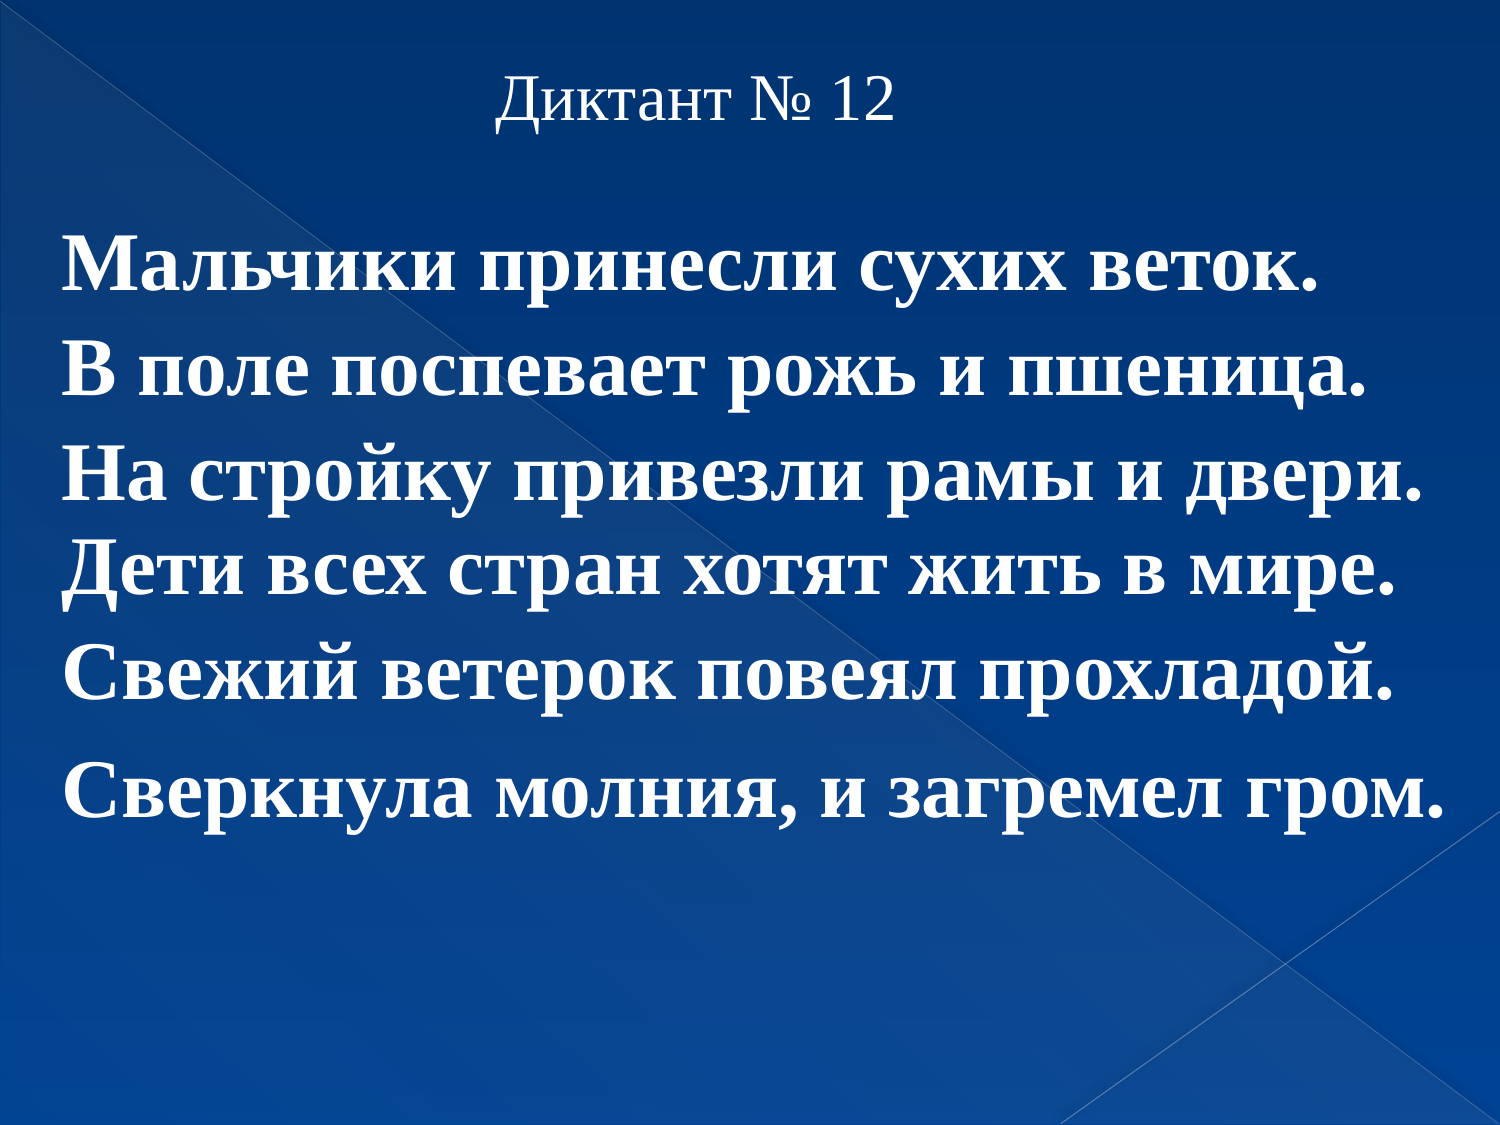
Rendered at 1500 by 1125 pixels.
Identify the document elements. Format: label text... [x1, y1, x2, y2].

text_box На стройку привезли рамы и двери. [46, 410, 1454, 525]
text_box Мальчики принесли сухих веток. [46, 199, 1454, 304]
text_box Диктант № 12 [480, 46, 985, 142]
text_box Дети всех стран хотят жить в мире. [46, 503, 1442, 609]
text_box Свежий ветерок повеял прохладой. [46, 609, 1477, 725]
text_box В поле поспевает рожь и пшеница. [46, 304, 1465, 420]
text_box Сверкнула молния, и загремел гром. [46, 726, 1465, 842]
